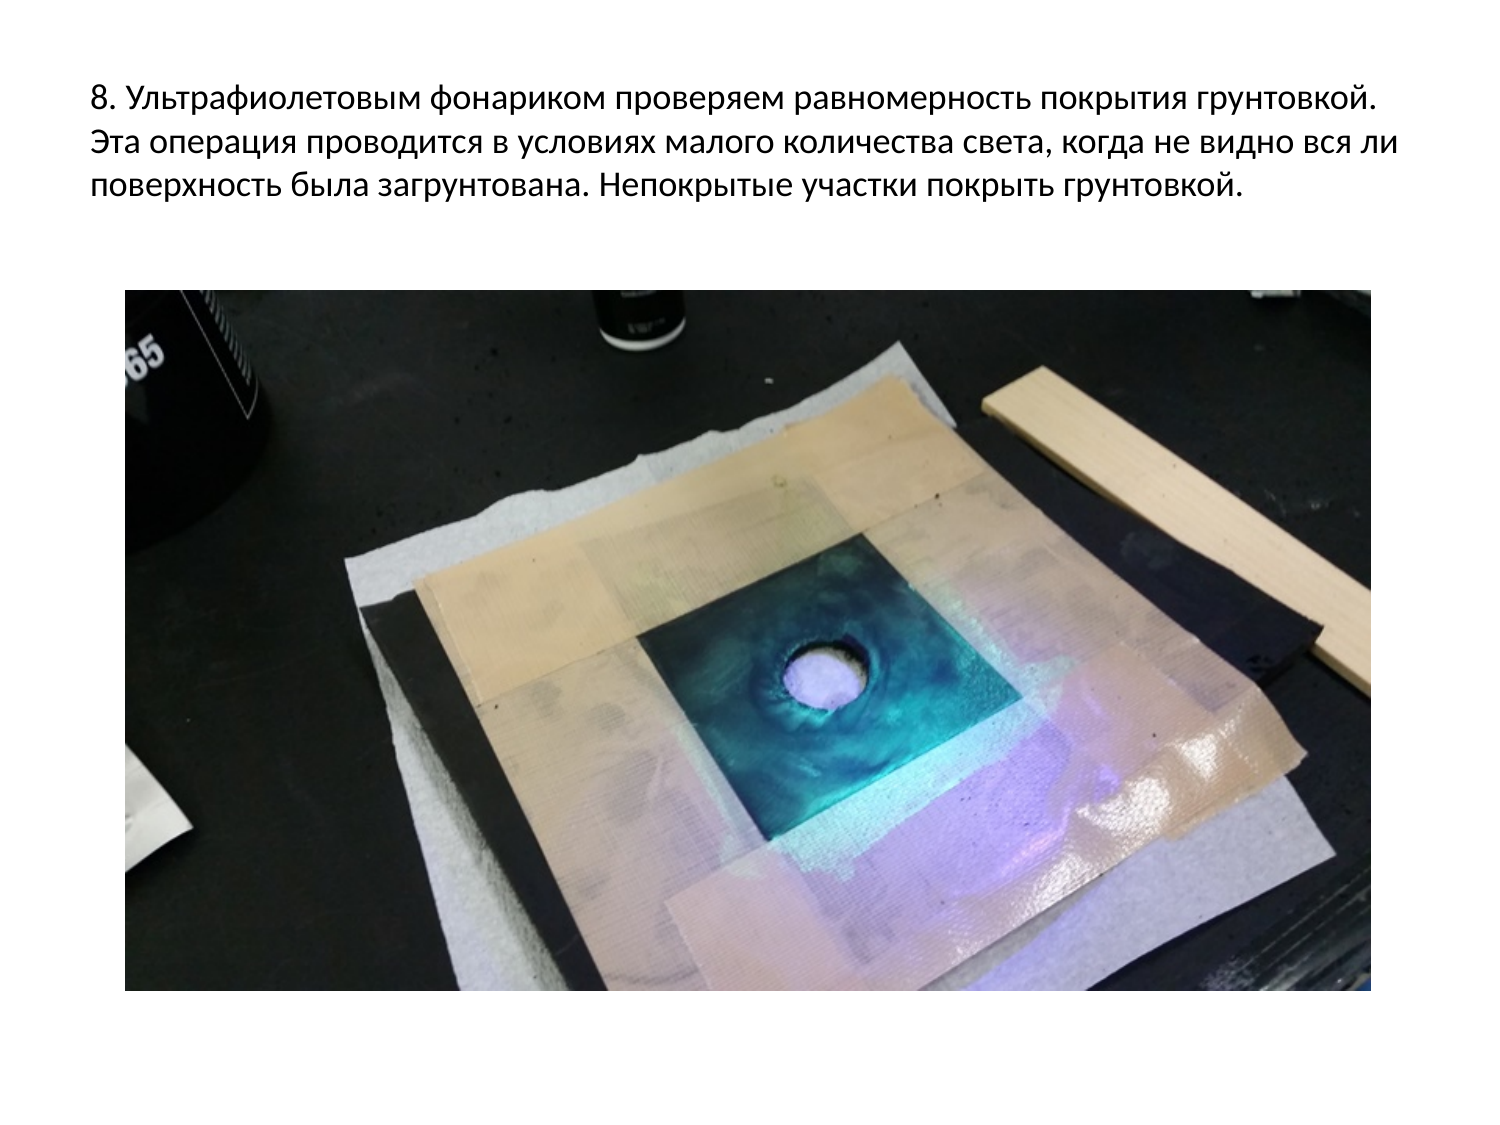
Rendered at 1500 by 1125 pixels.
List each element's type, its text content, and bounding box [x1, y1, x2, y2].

title 8. Ультрафиолетовым фонариком проверяем равномерность покрытия грунтовкой. Эта операция проводится в условиях малого количества света, когда не видно вся ли поверхность была загрунтована. Непокрытые участки покрыть грунтовкой. [75, 45, 1425, 233]
picture [124, 290, 1371, 991]
